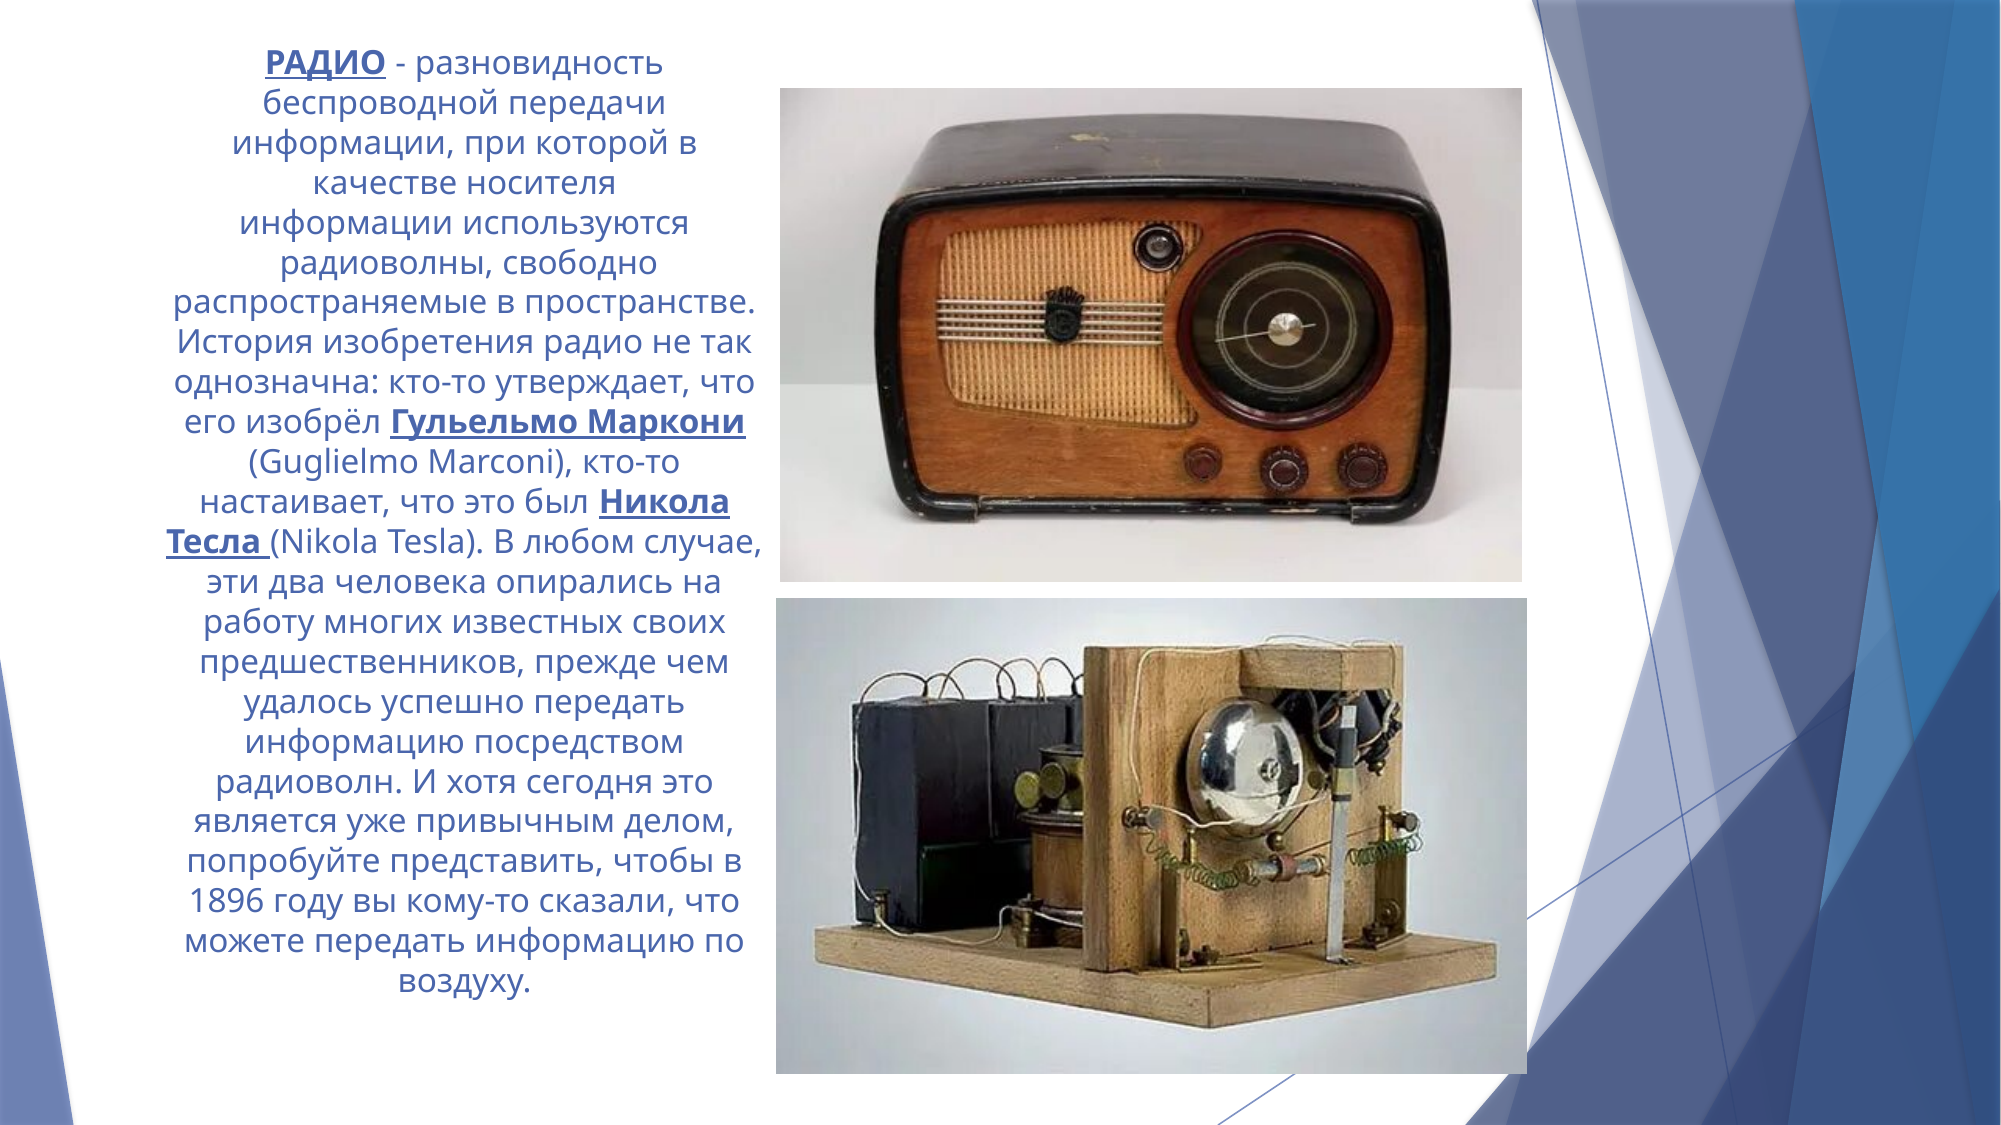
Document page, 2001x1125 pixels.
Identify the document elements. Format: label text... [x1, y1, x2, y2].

picture [775, 598, 1527, 1075]
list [780, 87, 1522, 583]
title РАДИО - разновидность беспроводной передачи информации, при которой в качестве носителя информации используются радиоволны, свободно распространяемые в пространстве. История изобретения радио не так однозначна: кто-то утверждает, что его изобрёл Гульельмо Маркони (Guglielmo Marconi), кто-то настаивает, что это был Никола Тесла (Nikola Tesla). В любом случае, эти два человека опирались на работу многих известных своих предшественников, прежде чем удалось успешно передать информацию посредством радиоволн. И хотя сегодня это является уже привычным делом, попробуйте представить, чтобы в 1896 году вы кому-то сказали, что можете передать информацию по воздуху. [148, 797, 770, 1007]
